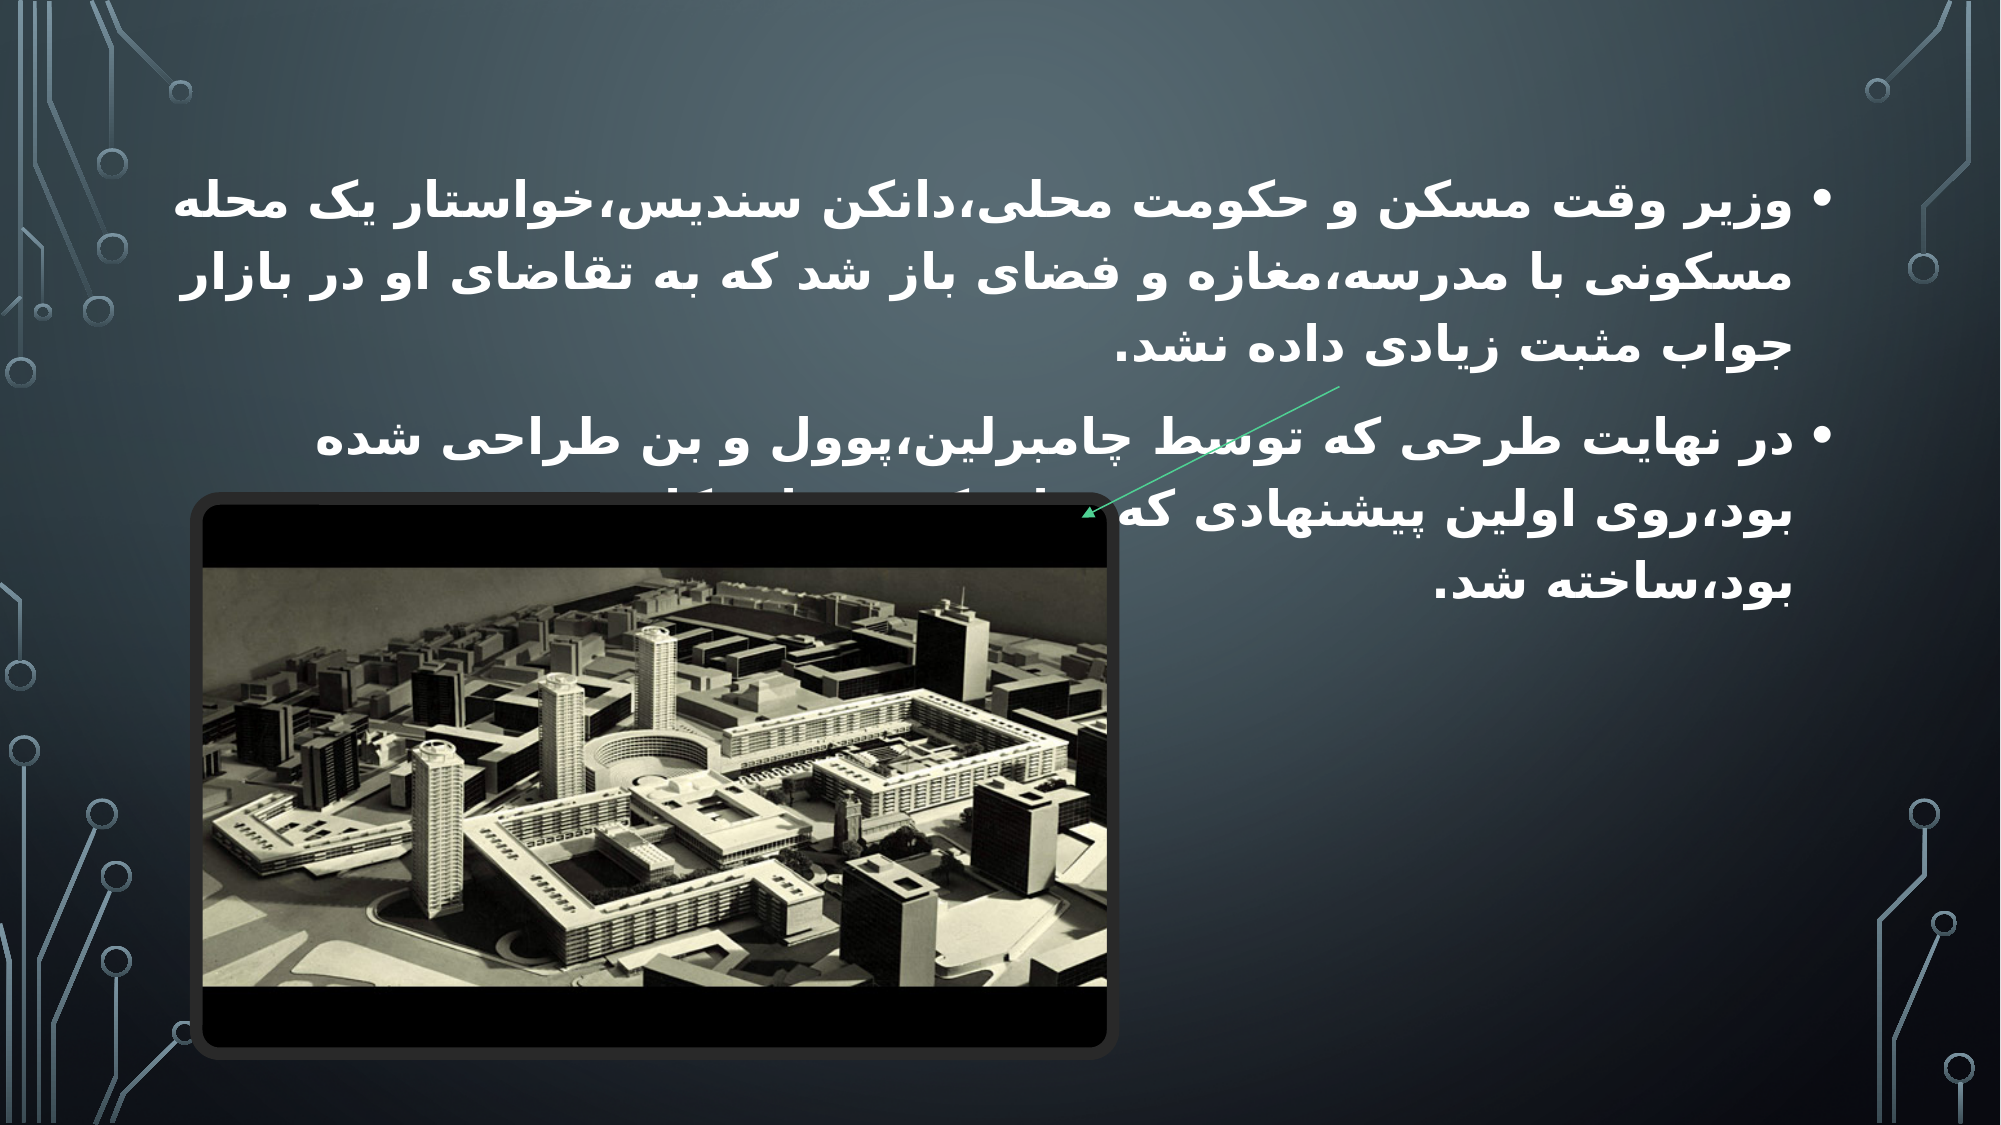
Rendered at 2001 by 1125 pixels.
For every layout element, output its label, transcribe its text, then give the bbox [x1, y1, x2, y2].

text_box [1081, 386, 1340, 518]
picture [196, 498, 1114, 1054]
list وزیر وقت مسکن و حکومت محلی،دانکن سندیس،خواستار یک محله مسکونی با مدرسه،مغازه و فضای باز شد که به تقاضای او در بازار جواب مثبت زیادی داده نشد. در نهایت طرحی که توسط چامبرلین،پوول و بن طراحی شده بود،روی اولین پیشنهادی که برای کمیته باربیکان جدید تهیه شده بود،ساخته شد. [149, 147, 1849, 950]
